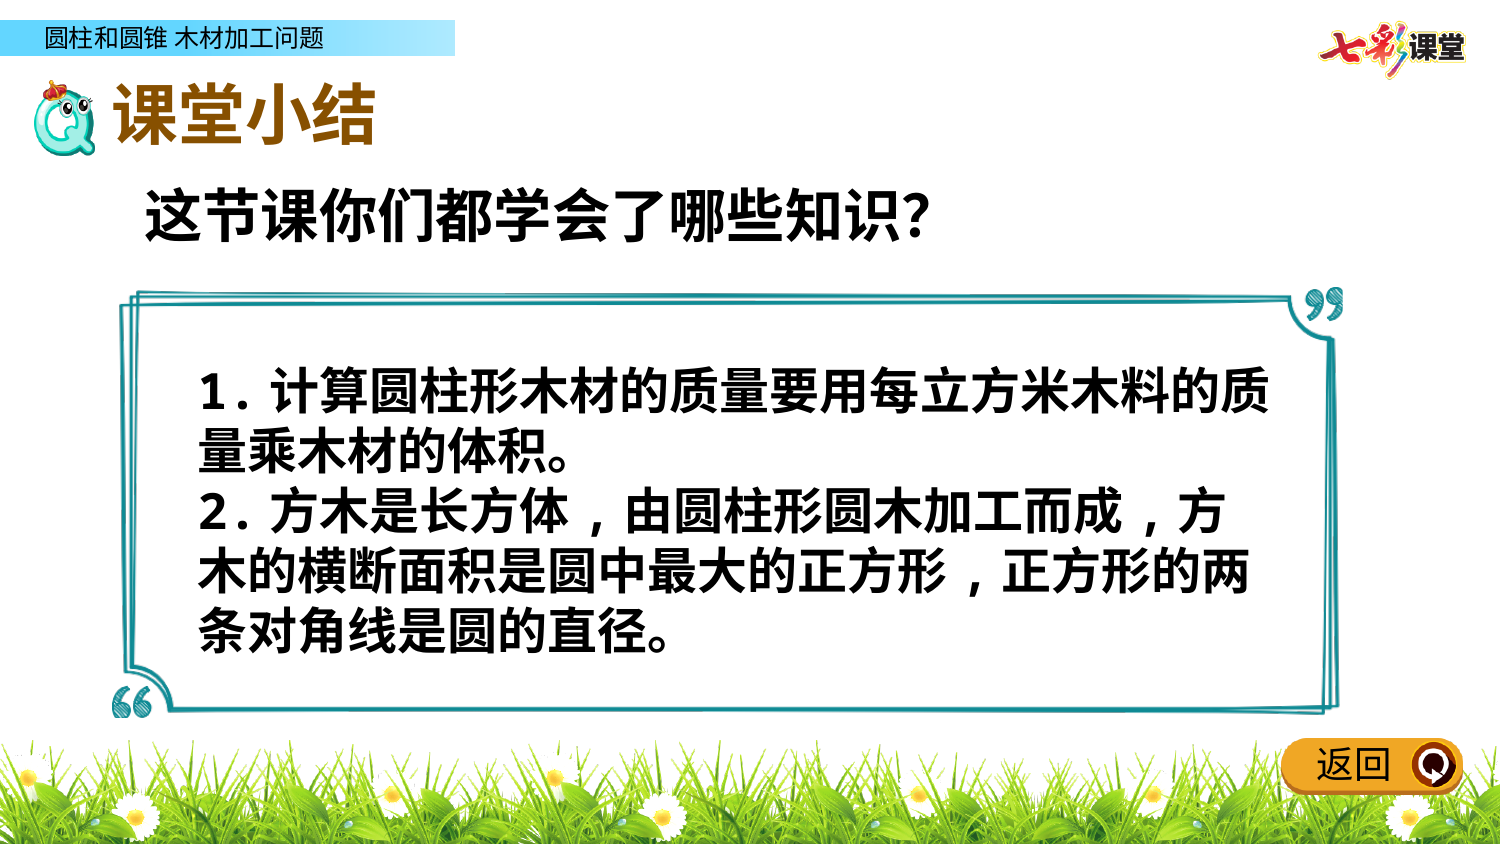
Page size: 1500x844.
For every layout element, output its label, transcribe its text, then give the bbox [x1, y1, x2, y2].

picture [111, 287, 1343, 718]
picture [0, 740, 1500, 844]
text_box 这节课你们都学会了哪些知识？ [133, 173, 972, 255]
picture [1316, 20, 1468, 80]
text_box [1281, 733, 1464, 795]
text_box 课堂小结 [100, 67, 404, 159]
picture [34, 80, 96, 156]
